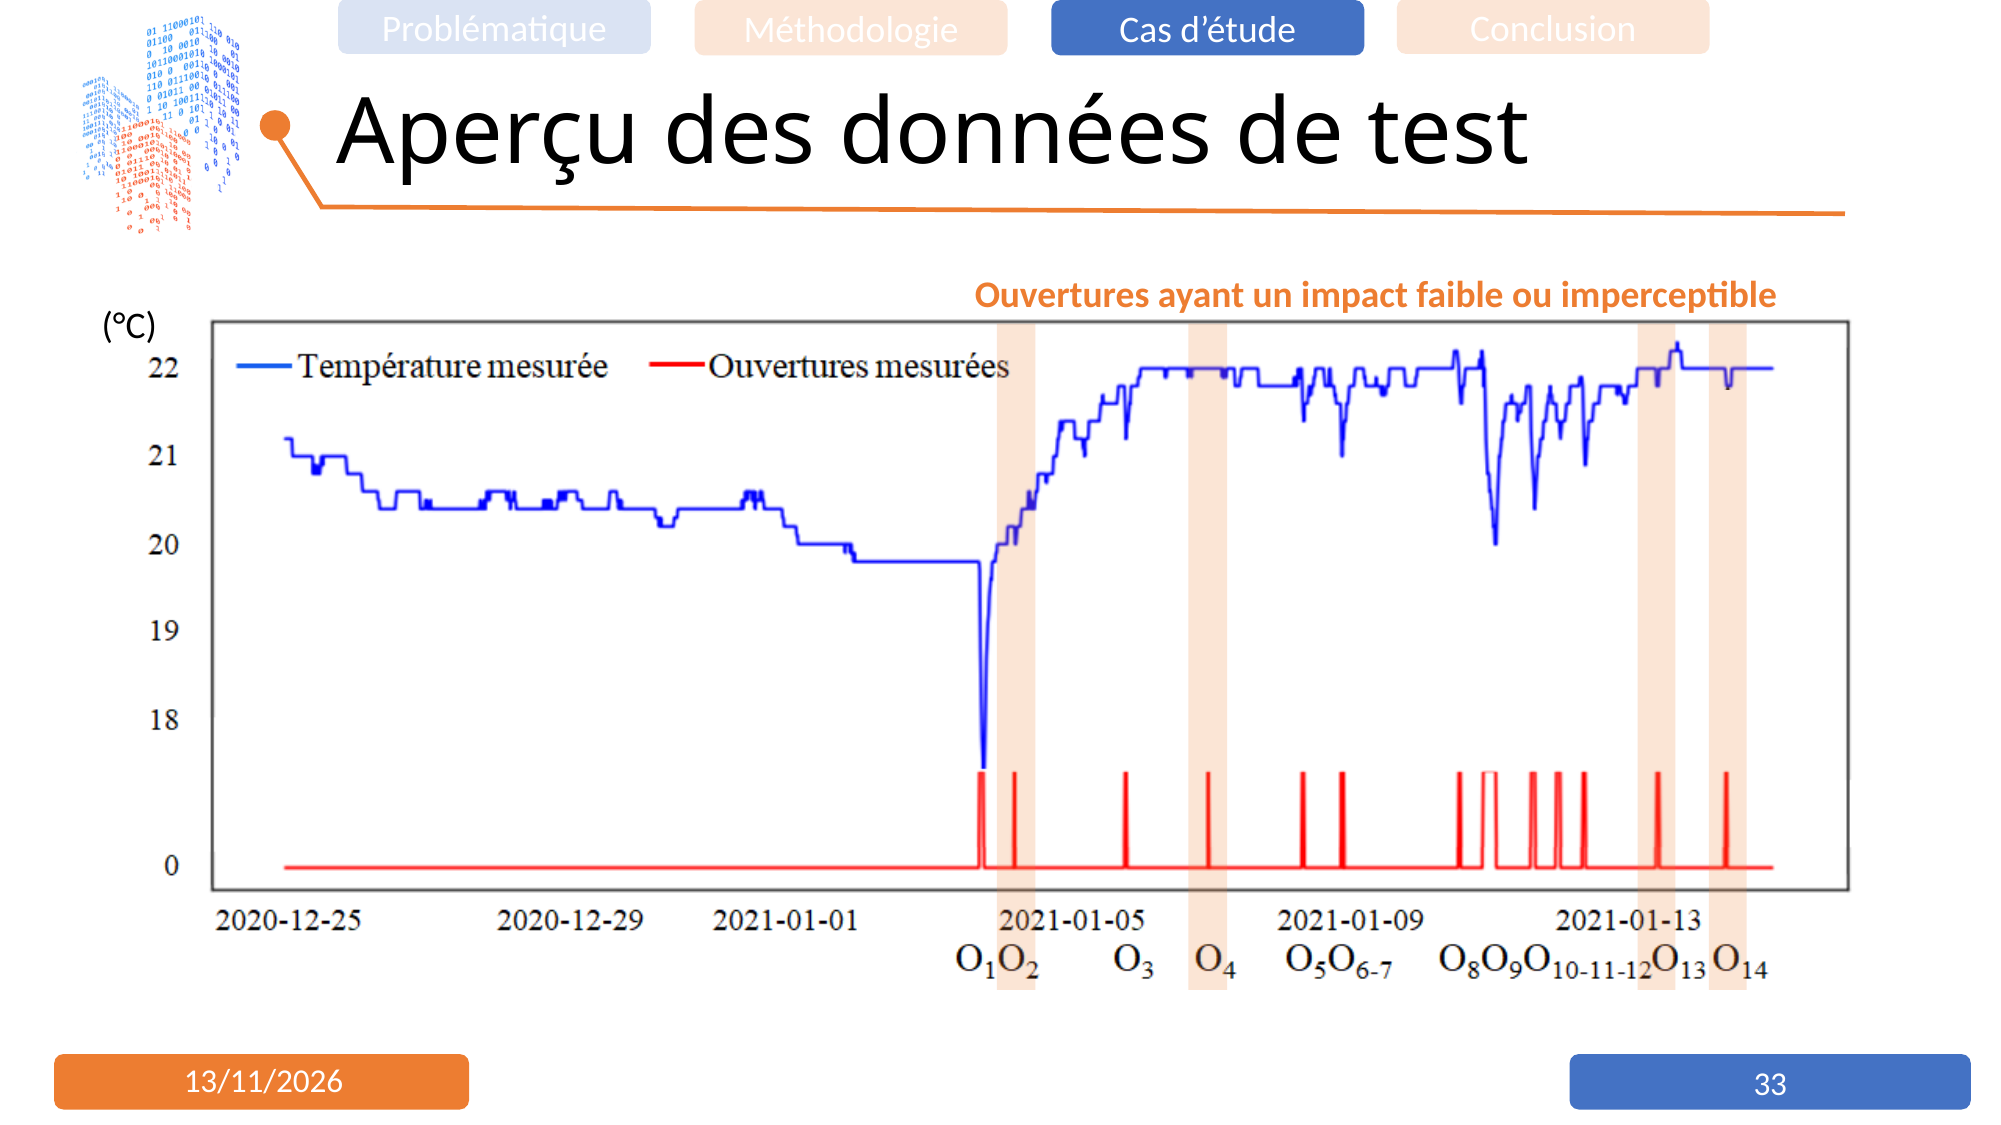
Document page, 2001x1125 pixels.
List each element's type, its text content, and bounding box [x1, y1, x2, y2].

text_box Problématique [336, 0, 652, 56]
slide_number 33 [1569, 1054, 1971, 1110]
text_box Ouvertures ayant un impact faible ou imperceptible [960, 263, 1793, 298]
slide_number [57, 1049, 470, 1110]
title Aperçu des données de test [321, 76, 1863, 184]
picture [57, 0, 260, 253]
text_box (°C) [86, 293, 172, 354]
text_box Cas d’étude [1050, 0, 1366, 57]
text_box Méthodologie [693, 0, 1009, 57]
picture [125, 298, 1875, 1004]
text_box Conclusion [1395, 0, 1711, 56]
